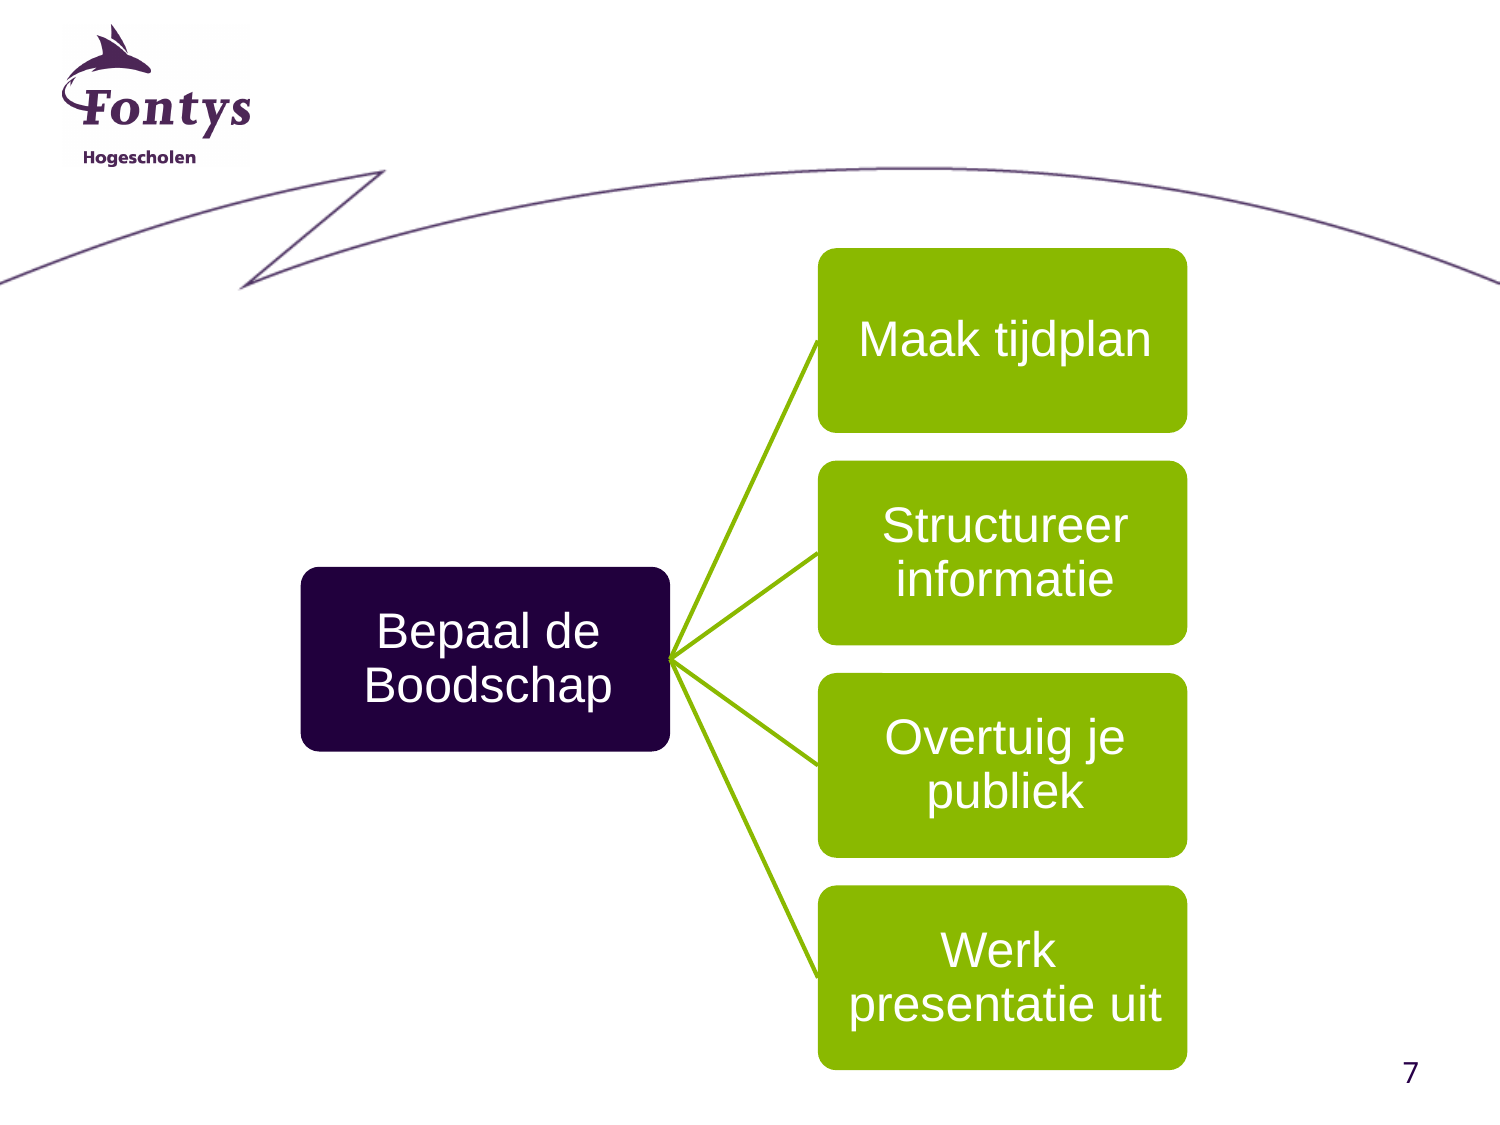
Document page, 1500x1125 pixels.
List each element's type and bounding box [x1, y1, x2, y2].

picture [0, 0, 1500, 1112]
text_box [52, 247, 1436, 1071]
